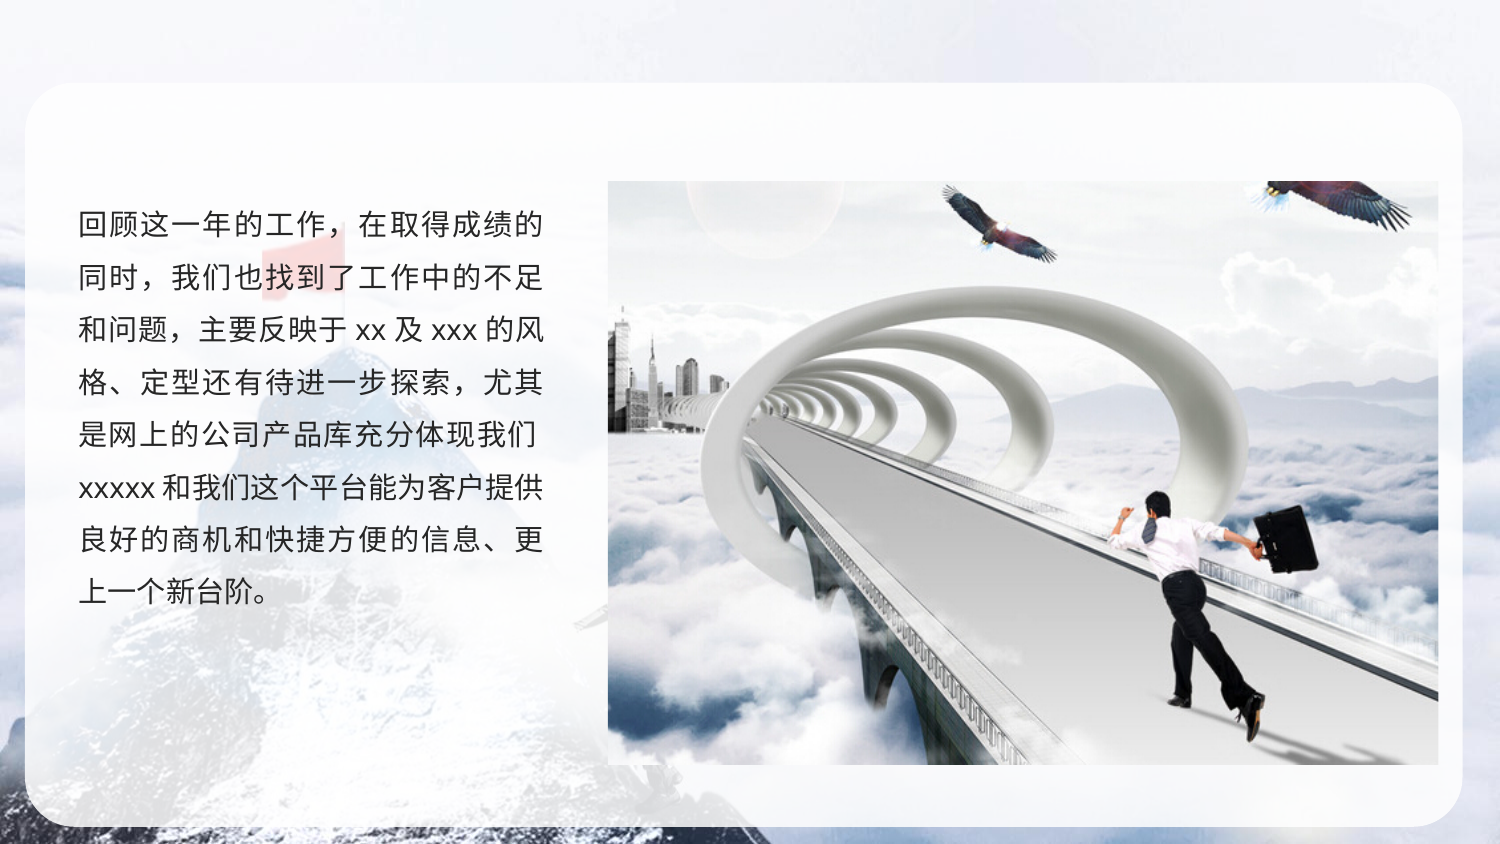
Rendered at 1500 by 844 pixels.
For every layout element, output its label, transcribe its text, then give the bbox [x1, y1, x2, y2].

text_box 回顾这一年的工作，在取得成绩的同时，我们也找到了工作中的不足和问题，主要反映于xx及xxx的风格、定型还有待进一步探索，尤其是网上的公司产品库充分体现我们xxxxx和我们这个平台能为客户提供良好的商机和快捷方便的信息、更上一个新台阶。 [63, 181, 560, 617]
picture [0, 0, 1500, 844]
text_box [606, 180, 1441, 766]
